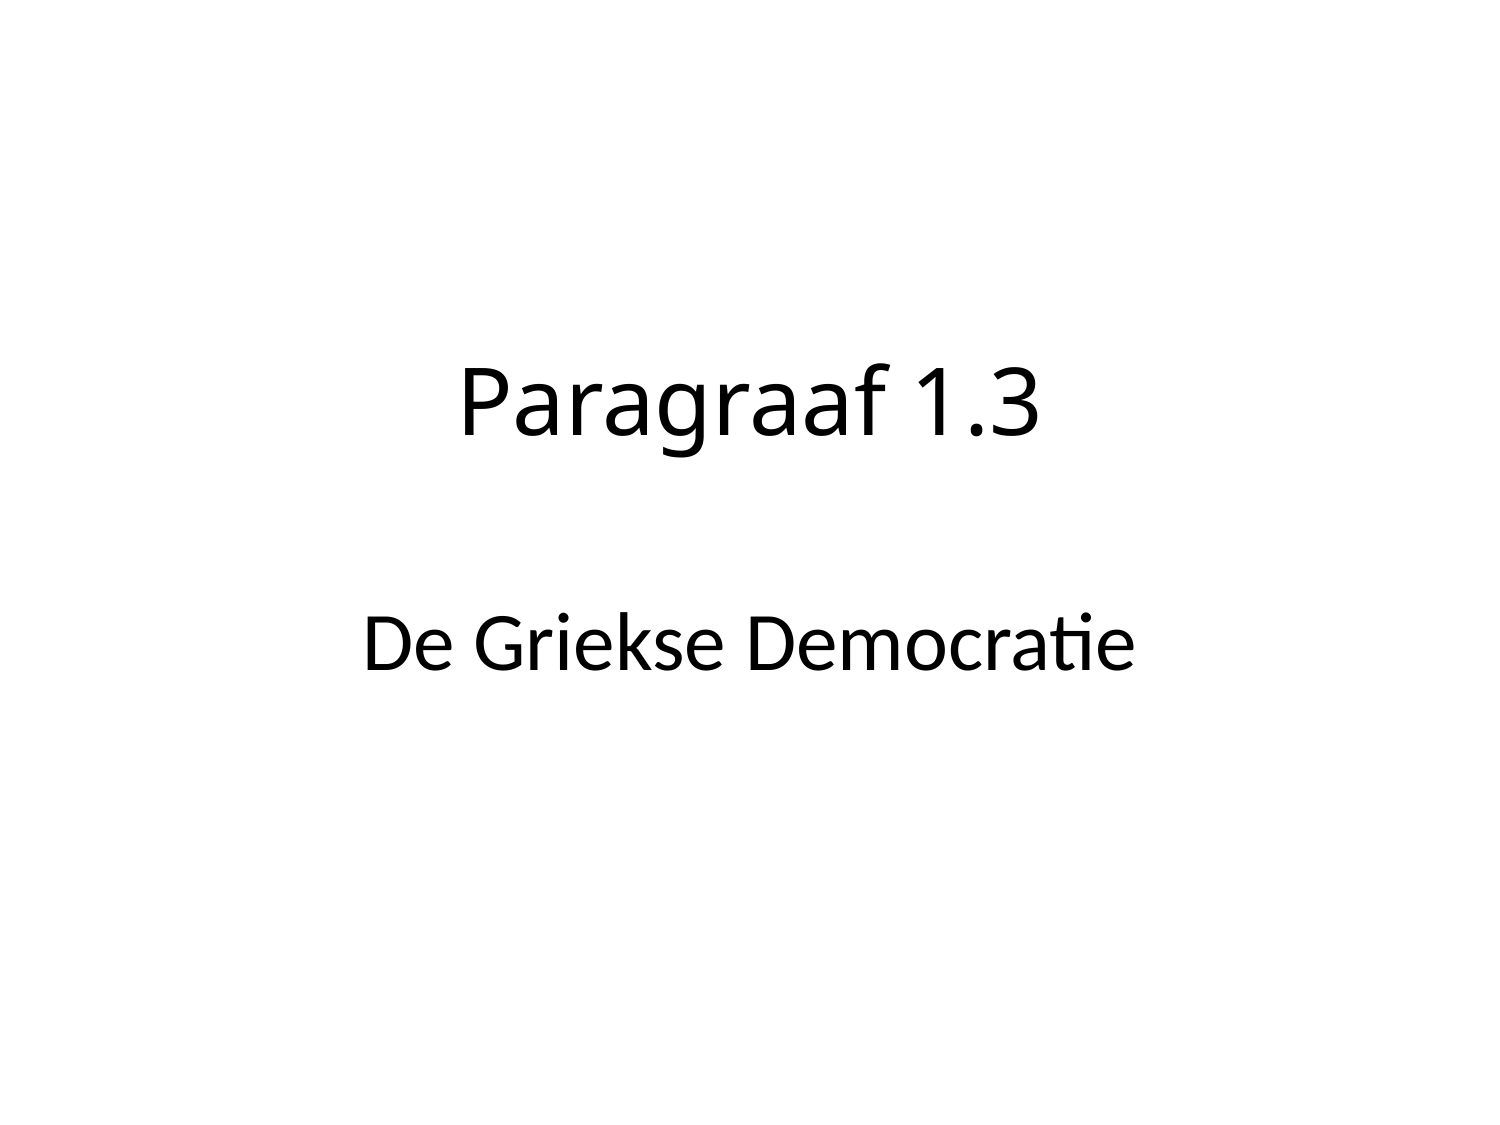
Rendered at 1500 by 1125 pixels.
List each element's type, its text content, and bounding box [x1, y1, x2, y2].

title Paragraaf 1.3 [187, 184, 1313, 576]
subtitle De Griekse Democratie [187, 590, 1313, 863]
